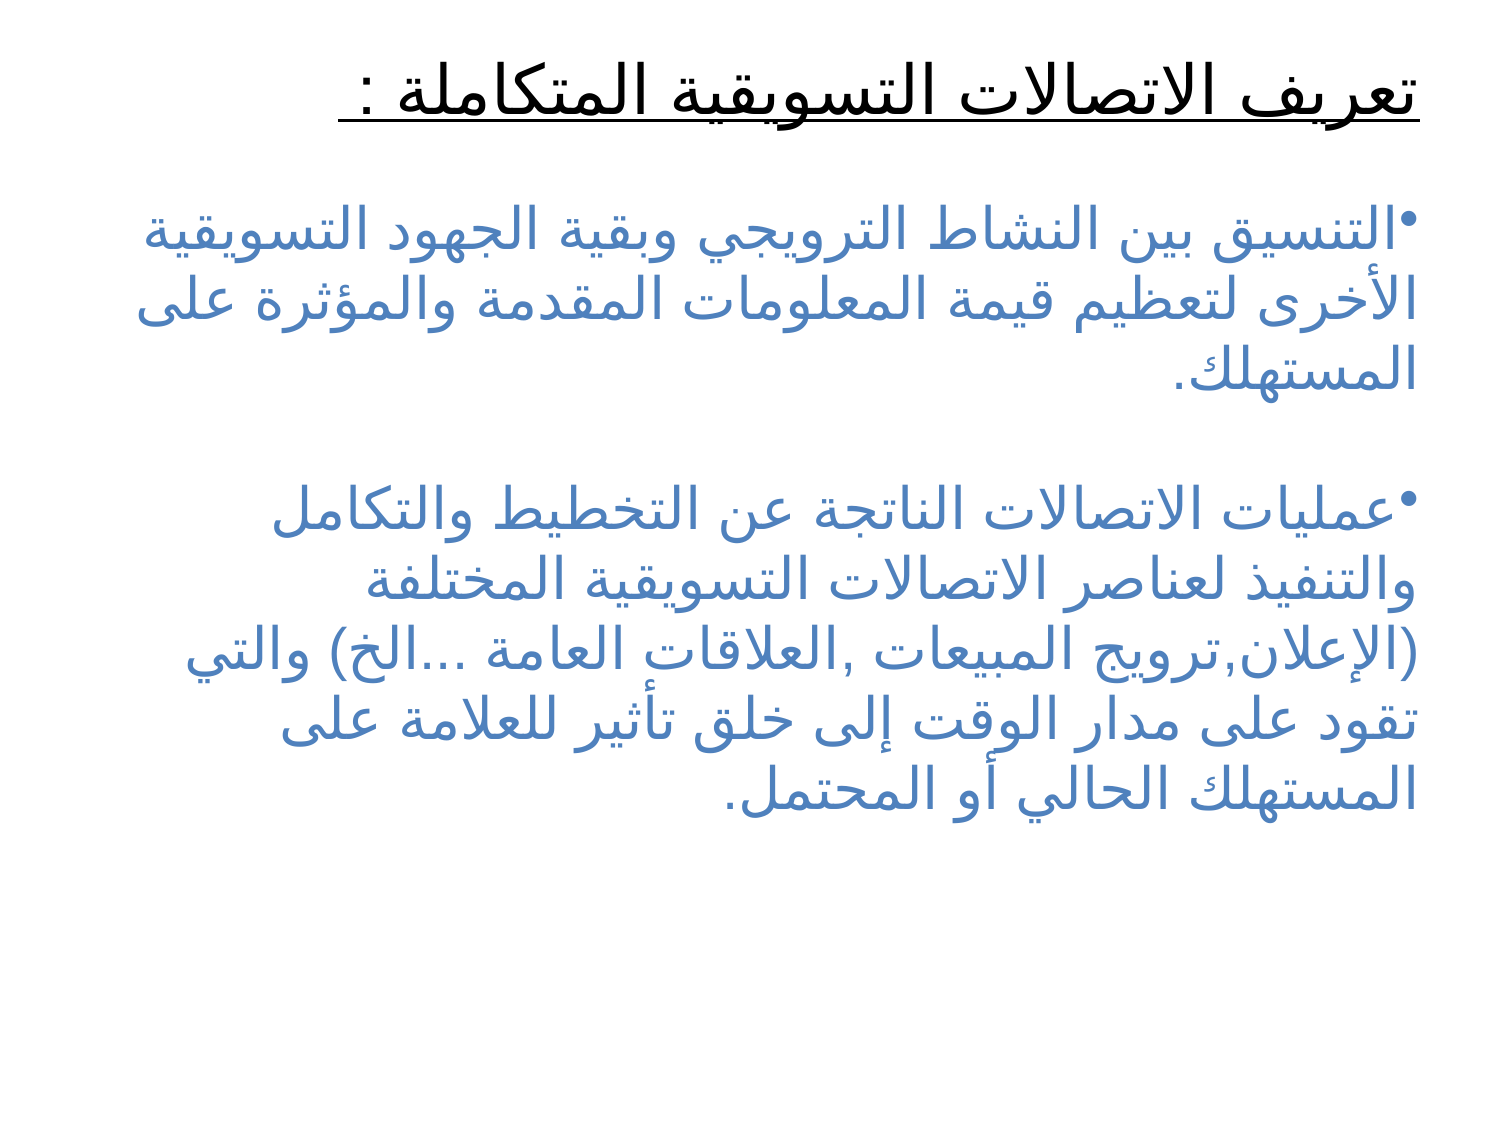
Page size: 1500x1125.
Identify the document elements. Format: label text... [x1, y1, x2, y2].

text_box تعريف الاتصالات التسويقية المتكاملة : التنسيق بين النشاط الترويجي وبقية الجهود التسويقية الأخرى لتعظيم قيمة المعلومات المقدمة والمؤثرة على المستهلك. عمليات الاتصالات الناتجة عن التخطيط والتكامل والتنفيذ لعناصر الاتصالات التسويقية المختلفة (الإعلان,ترويج المبيعات ,العلاقات العامة ...الخ) والتي تقود على مدار الوقت إلى خلق تأثير للعلامة على المستهلك الحالي أو المحتمل. [112, 38, 1435, 829]
